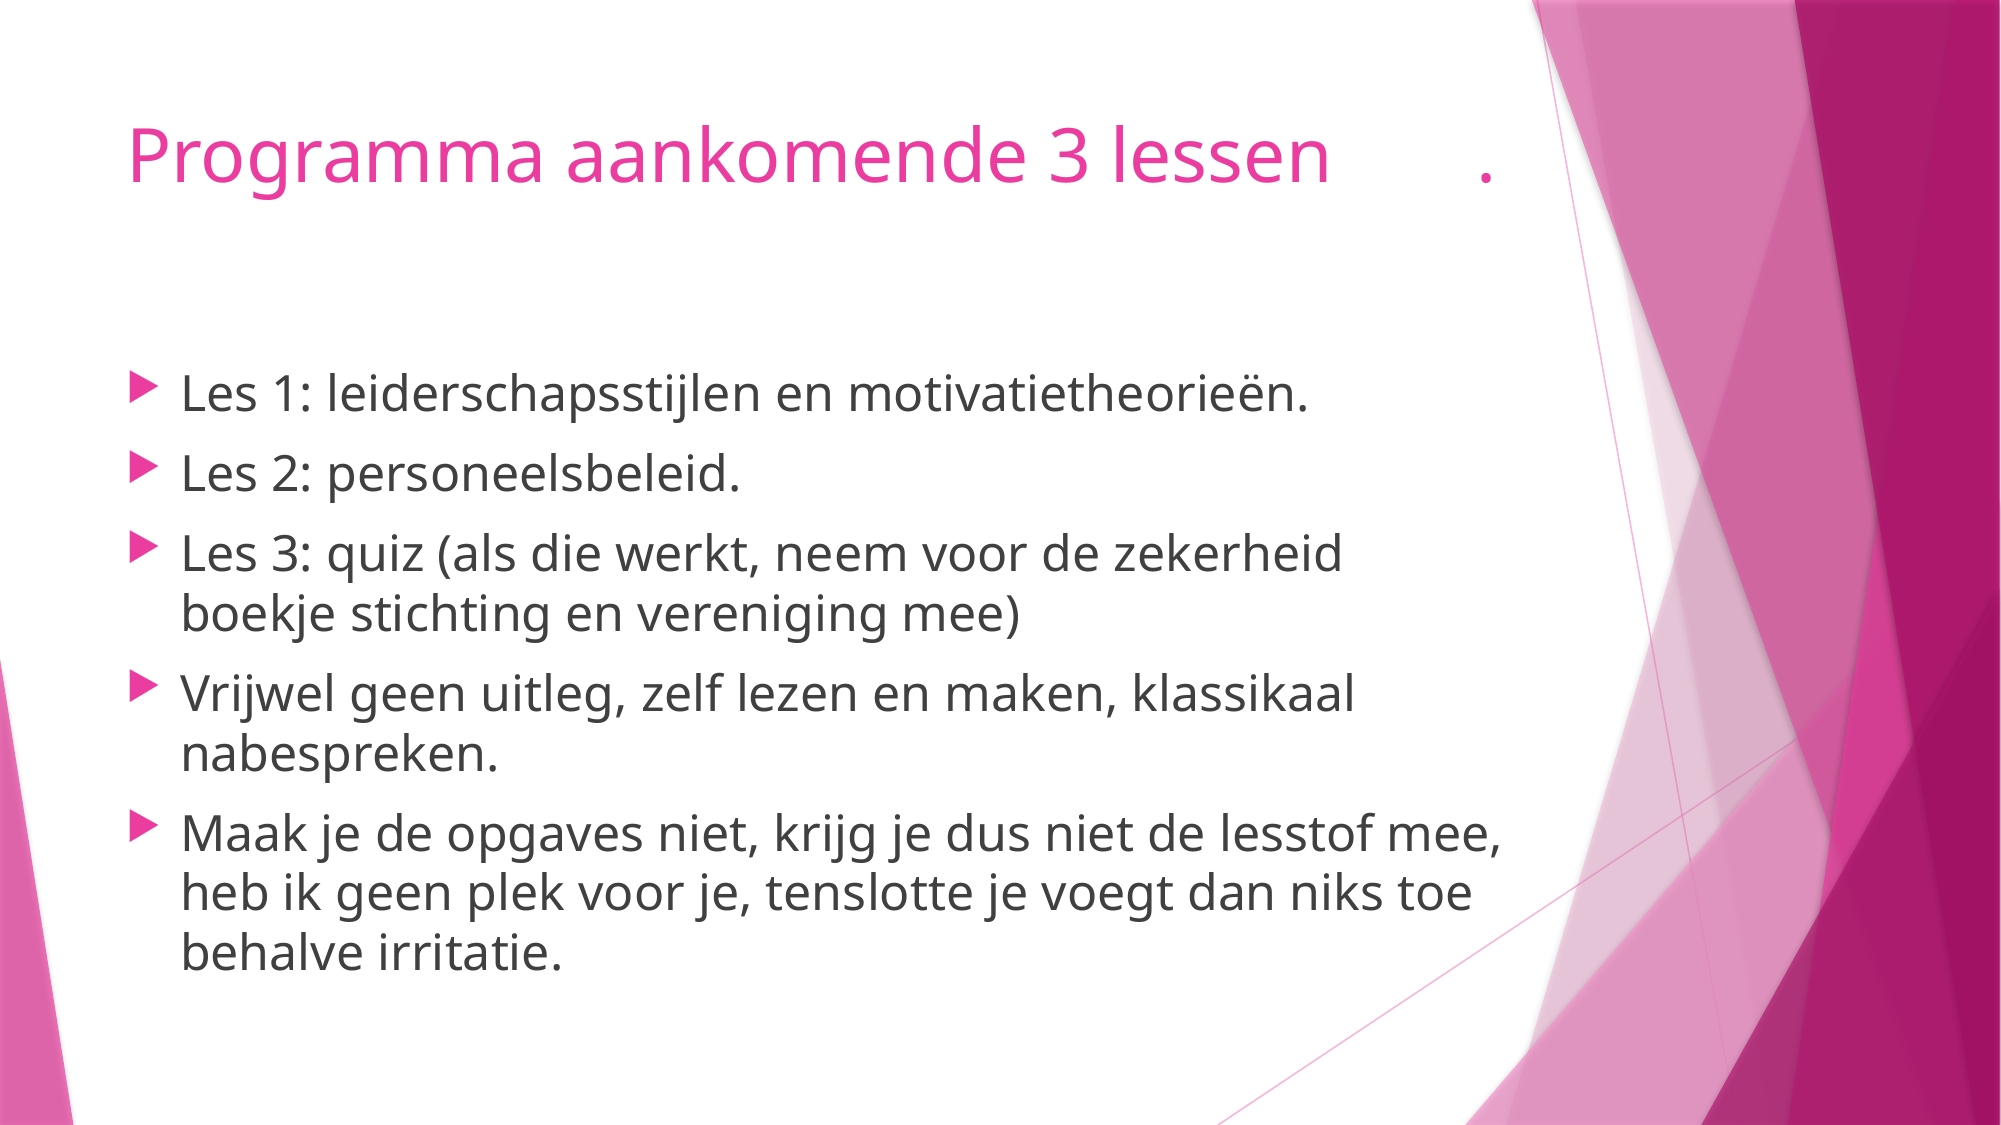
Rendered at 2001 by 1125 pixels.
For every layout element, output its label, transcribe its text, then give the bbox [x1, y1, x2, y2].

title Programma aankomende 3 lessen . [111, 99, 1522, 317]
list Les 1: leiderschapsstijlen en motivatietheorieën. Les 2: personeelsbeleid. Les 3: quiz (als die werkt, neem voor de zekerheid boekje stichting en vereniging mee) Vrijwel geen uitleg, zelf lezen en maken, klassikaal nabespreken. Maak je de opgaves niet, krijg je dus niet de lesstof mee, heb ik geen plek voor je, tenslotte je voegt dan niks toe behalve irritatie. [111, 354, 1522, 992]
